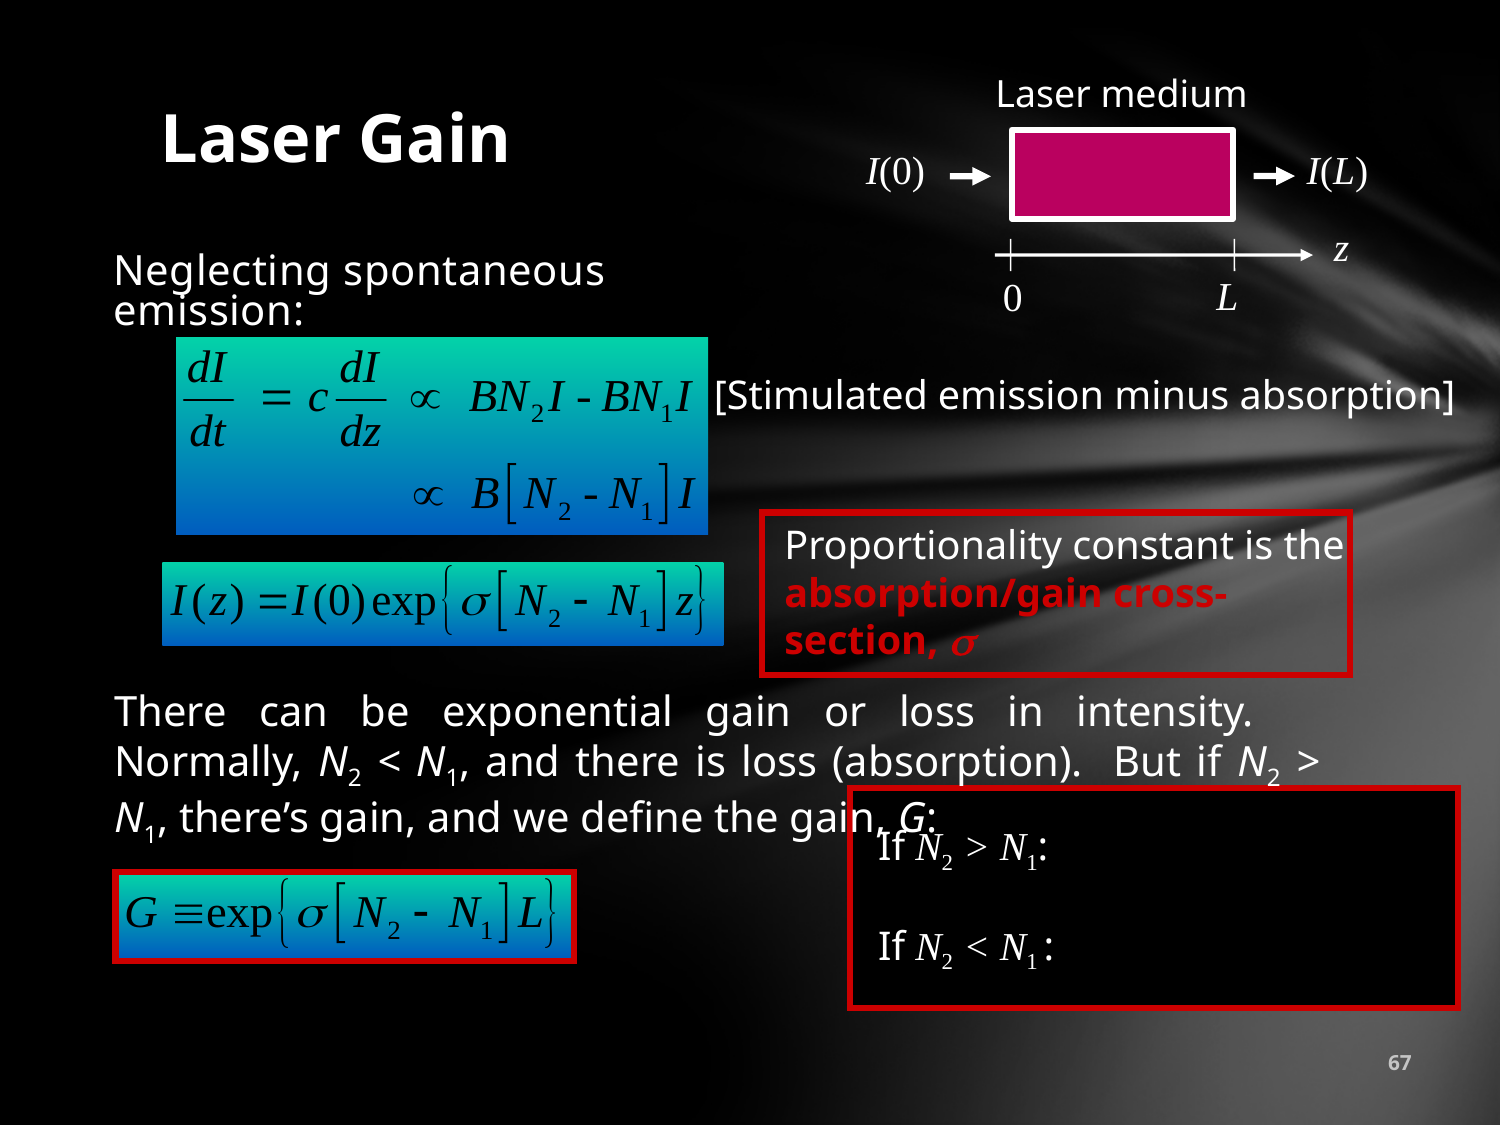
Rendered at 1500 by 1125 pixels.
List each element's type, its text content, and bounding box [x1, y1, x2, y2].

title Laser Gain [145, 45, 999, 183]
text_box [849, 787, 1459, 1009]
text_box There can be exponential gain or loss in intensity. Normally, N2 < N1, and there is loss (absorption). But if N2 > N1, there’s gain, and we define the gain, G: [99, 677, 1334, 856]
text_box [118, 874, 571, 959]
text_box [849, 62, 1426, 329]
slide_number 67 [1074, 1024, 1426, 1103]
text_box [162, 562, 724, 647]
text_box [175, 336, 709, 535]
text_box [762, 512, 1388, 676]
list Neglecting spontaneous emission: [99, 247, 791, 325]
text_box [Stimulated emission minus absorption] [715, 362, 1500, 425]
